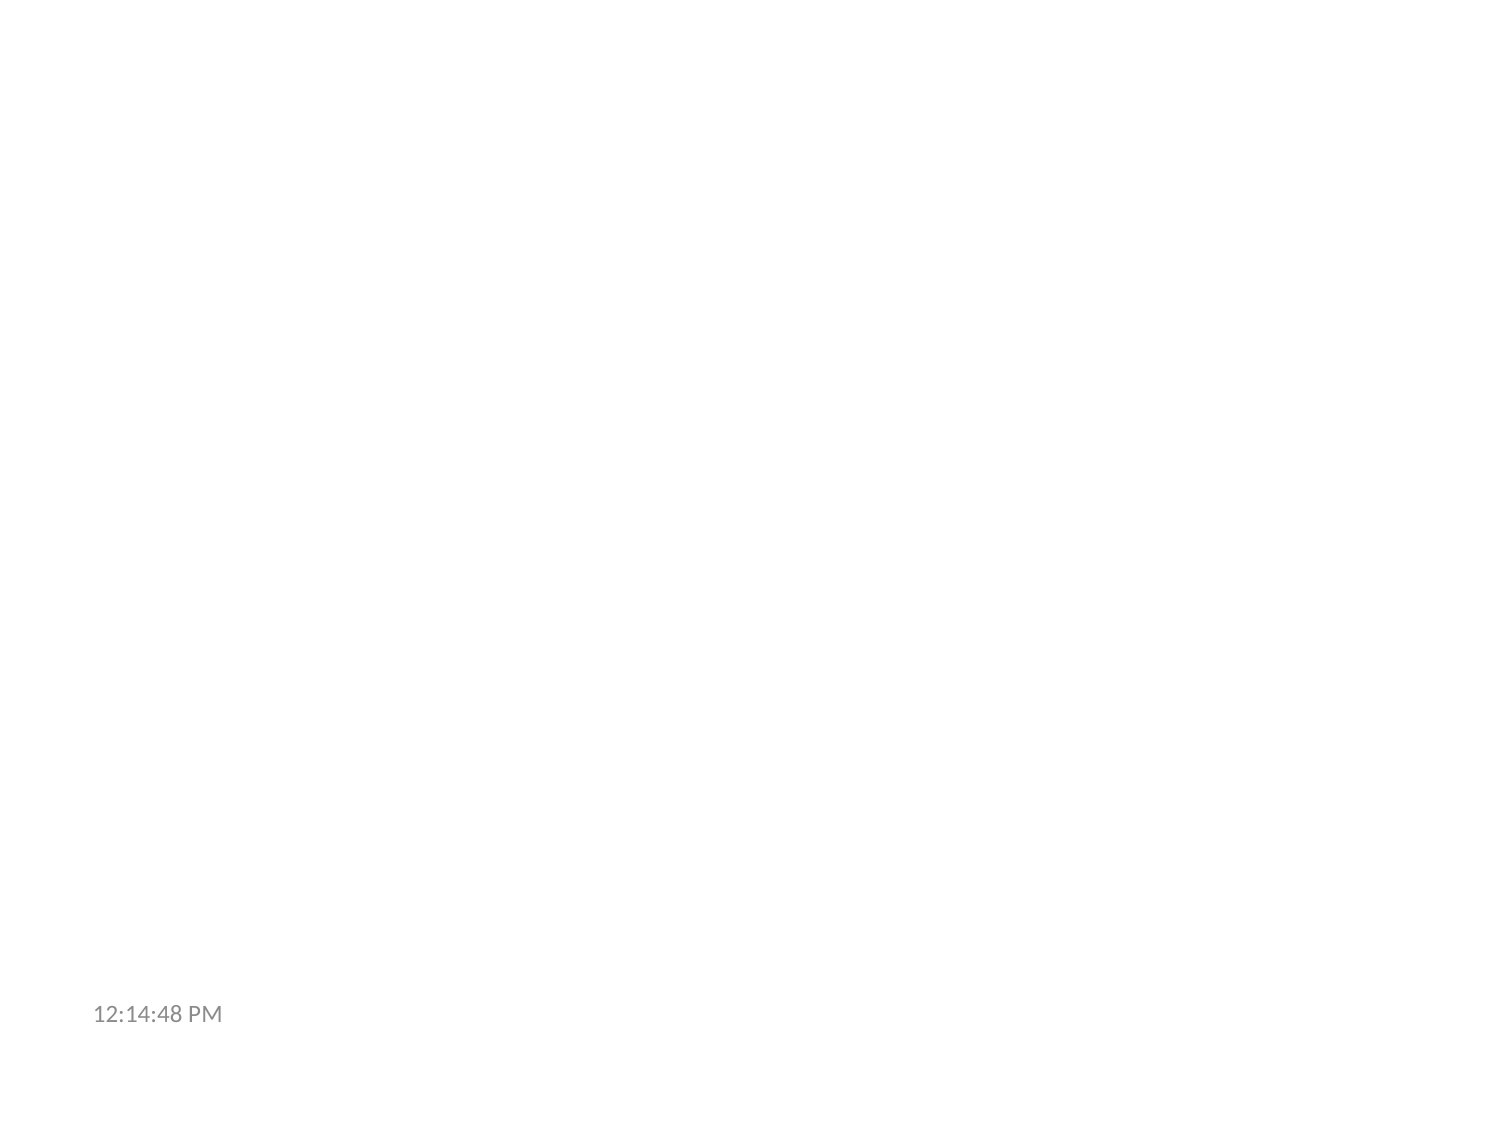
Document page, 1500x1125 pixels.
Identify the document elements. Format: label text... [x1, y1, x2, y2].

text_box 3:35:09 PM [77, 982, 428, 1043]
